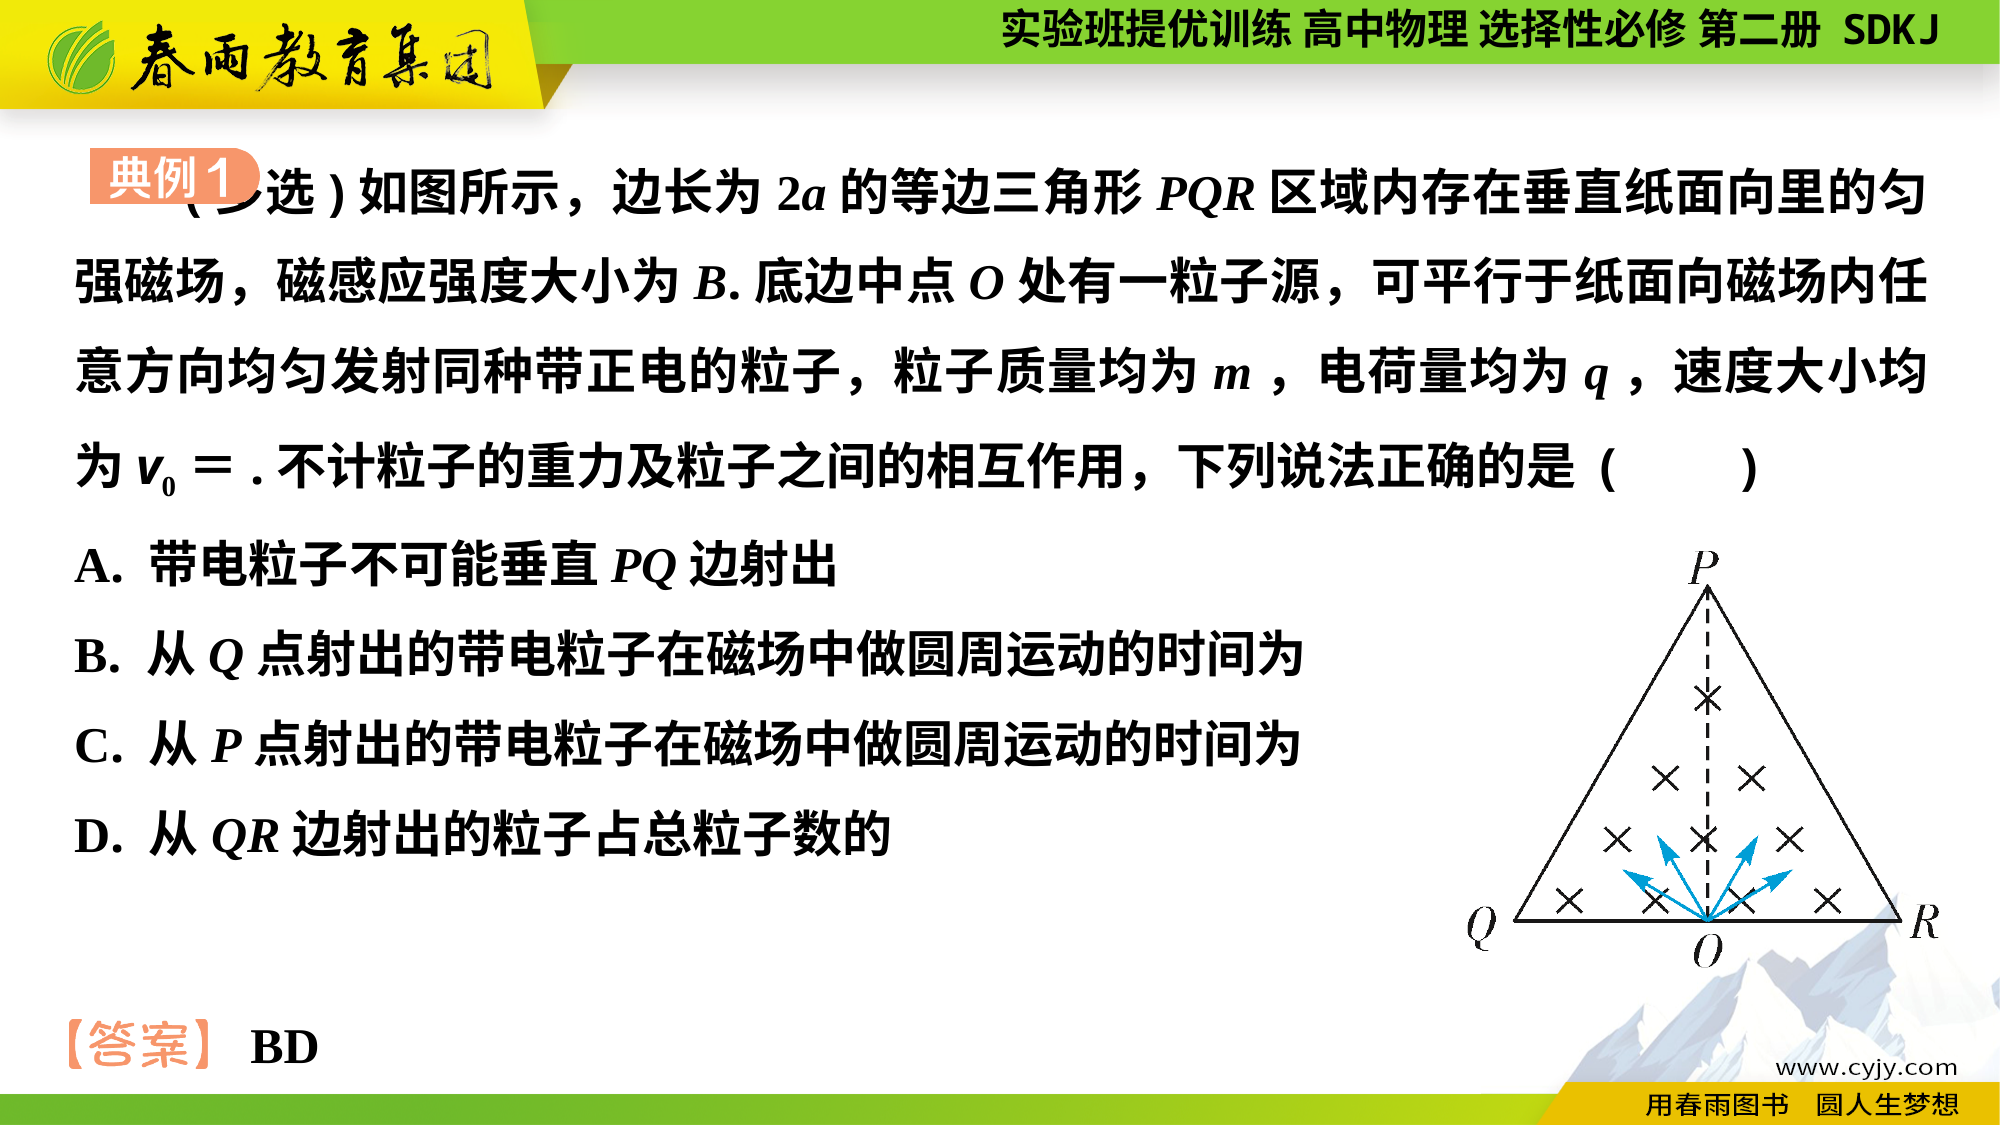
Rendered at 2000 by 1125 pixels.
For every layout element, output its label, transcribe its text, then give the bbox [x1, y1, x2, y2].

picture [0, 0, 2000, 1125]
text_box BD [235, 1006, 335, 1082]
